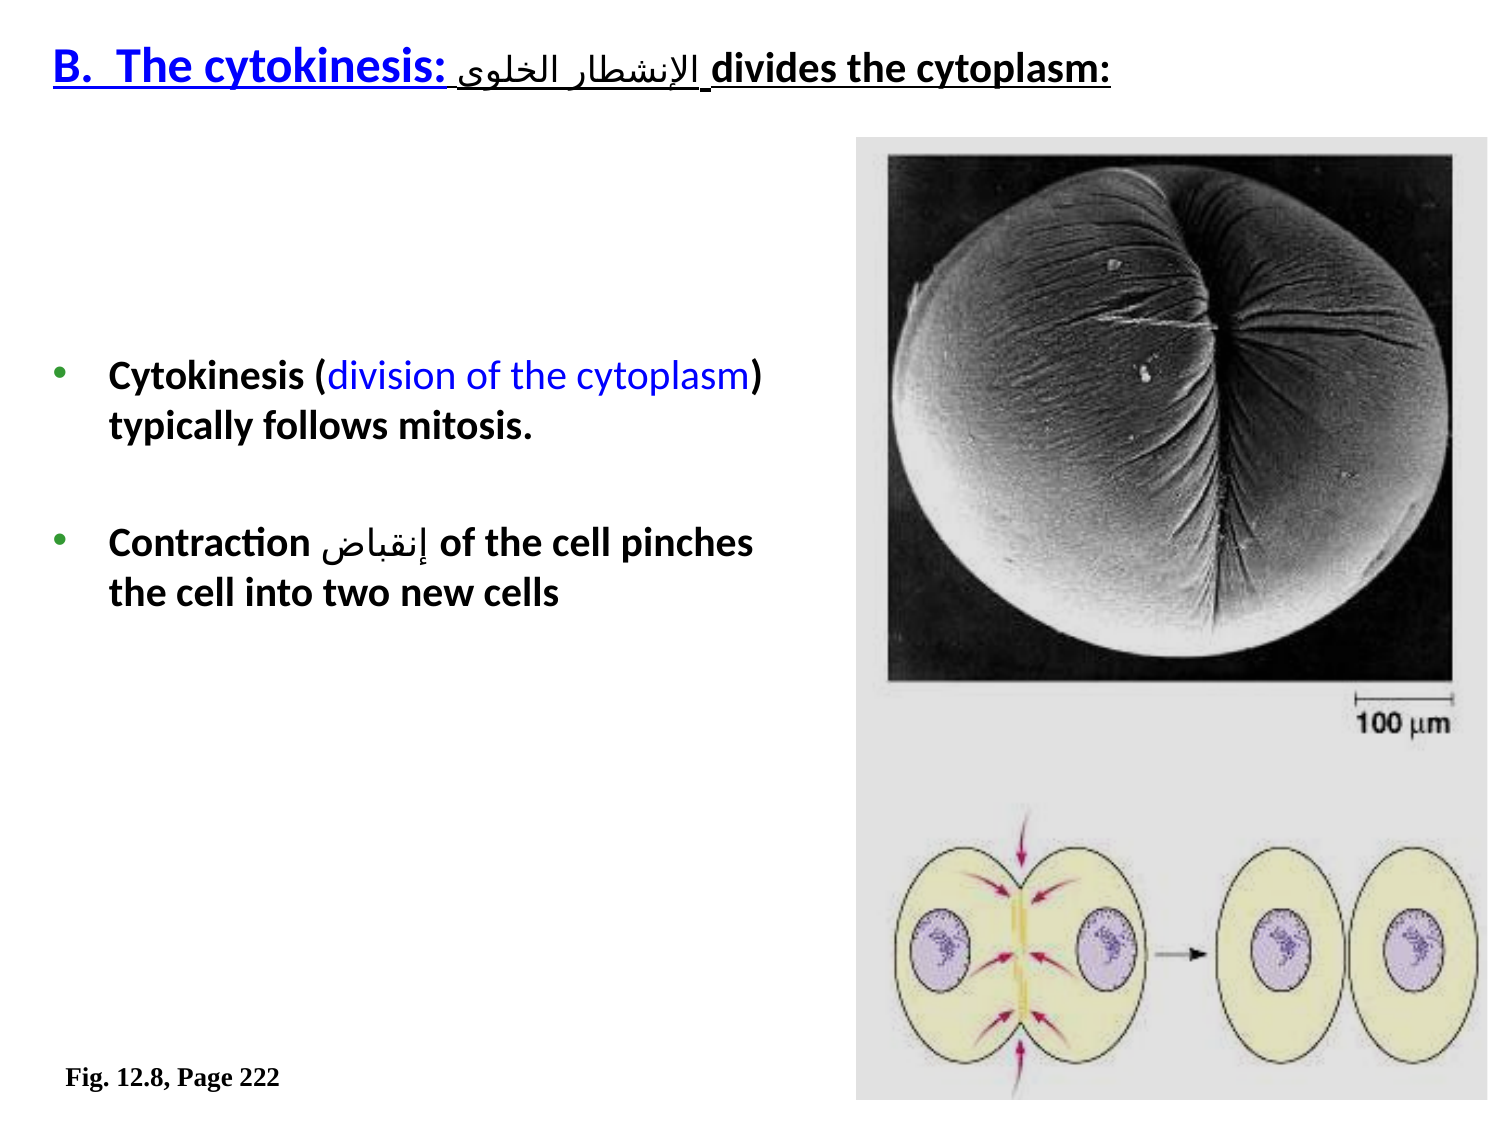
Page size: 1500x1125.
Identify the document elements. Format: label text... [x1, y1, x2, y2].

picture [855, 137, 1488, 1101]
list Cytokinesis (division of the cytoplasm) typically follows mitosis. Contraction إنقباض of the cell pinches the cell into two new cells [37, 340, 813, 993]
title B. The cytokinesis: الإنشطار الخلوى divides the cytoplasm: [37, 24, 1475, 100]
text_box Fig. 12.8, Page 222 [50, 1052, 295, 1100]
